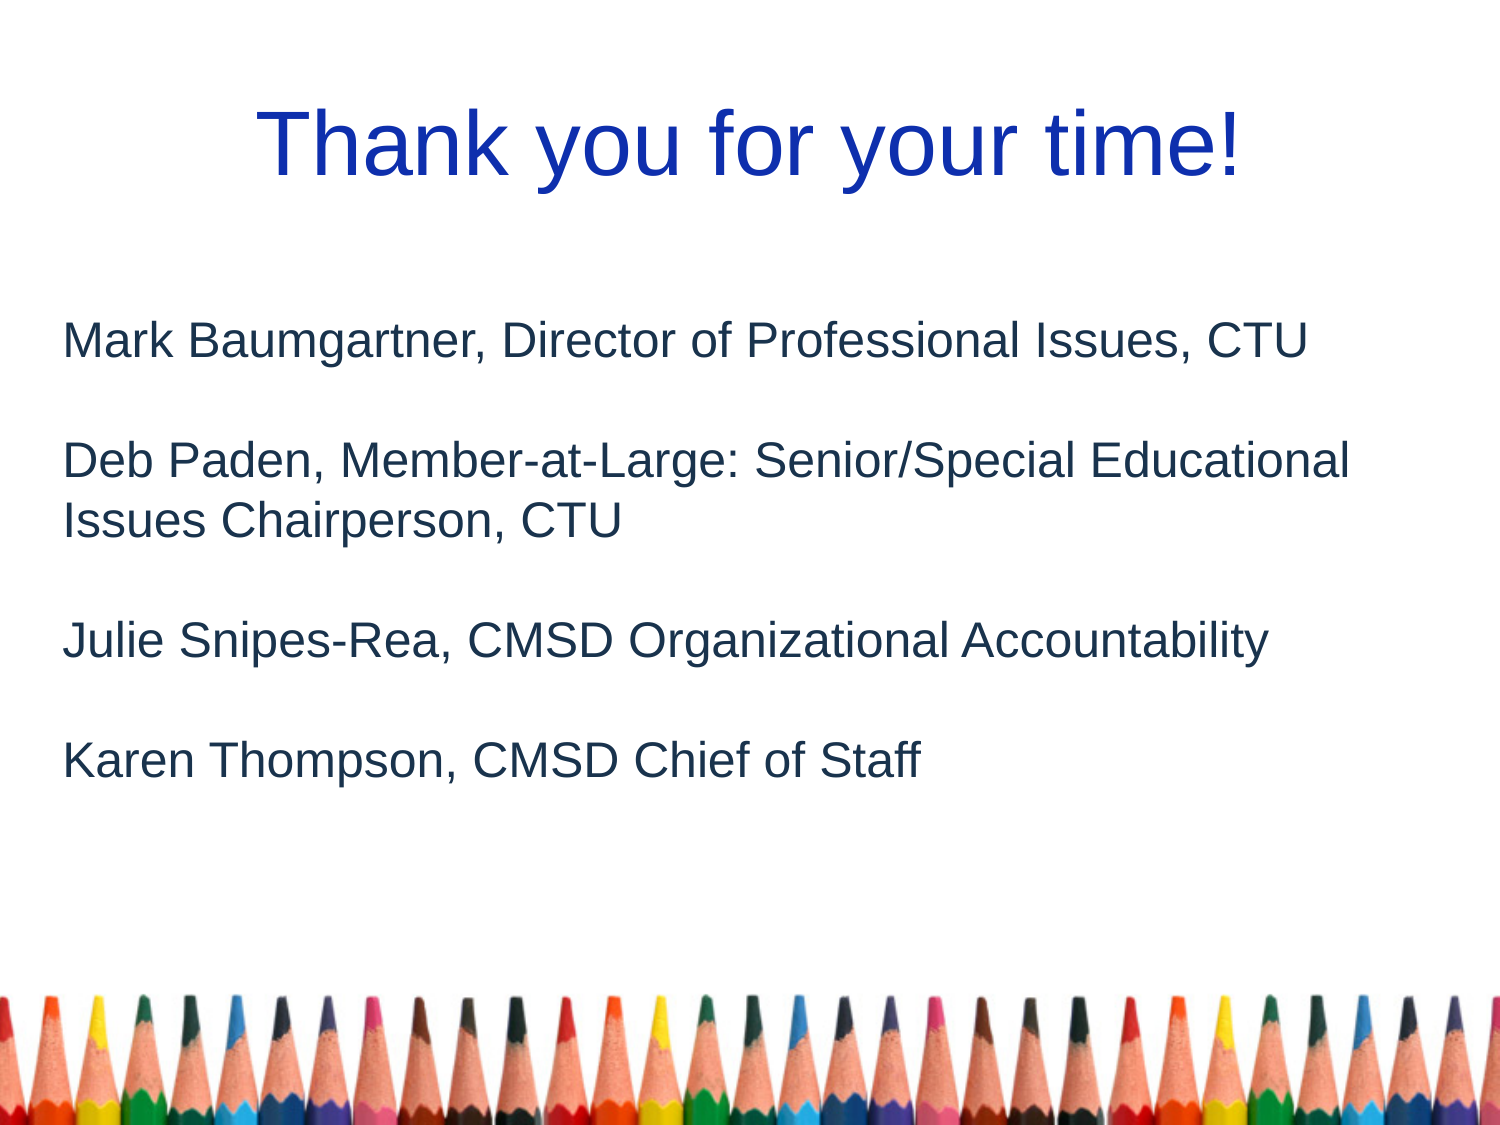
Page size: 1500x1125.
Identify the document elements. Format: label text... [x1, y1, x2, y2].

text_box Mark Baumgartner, Director of Professional Issues, CTU Deb Paden, Member-at-Large: Senior/Special Educational Issues Chairperson, CTU Julie Snipes-Rea, CMSD Organizational Accountability Karen Thompson, CMSD Chief of Staff [47, 299, 1388, 855]
picture [0, 0, 1500, 1125]
title Thank you for your time! [75, 45, 1425, 233]
